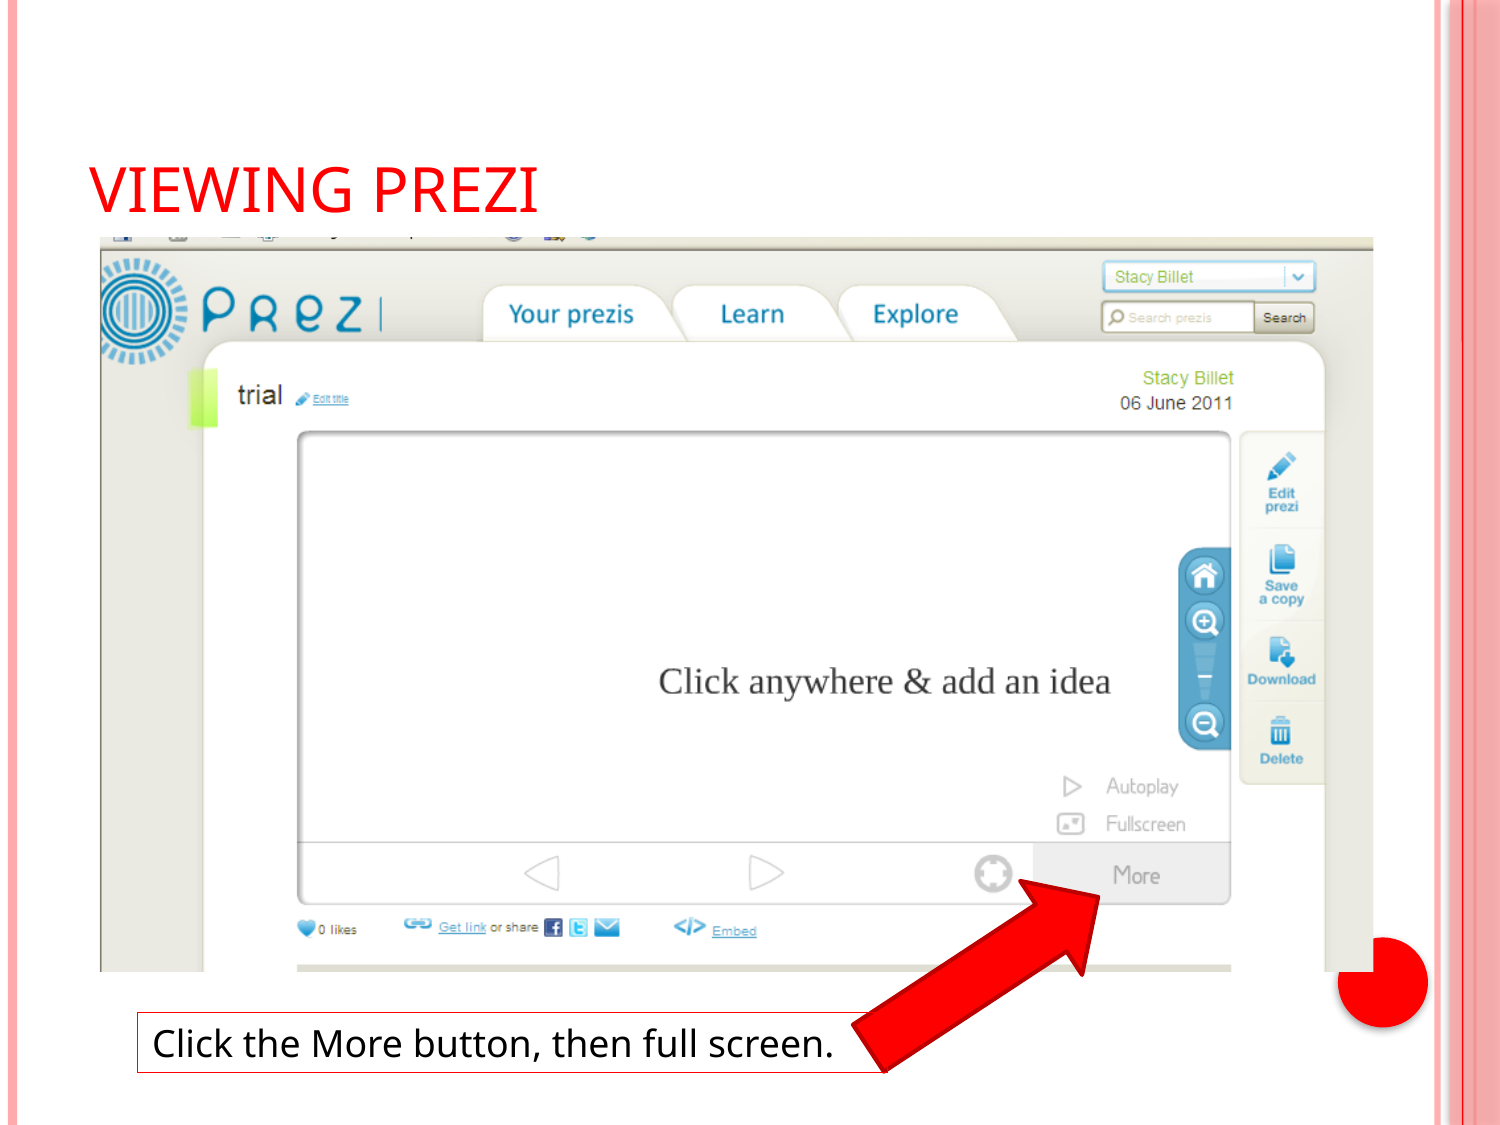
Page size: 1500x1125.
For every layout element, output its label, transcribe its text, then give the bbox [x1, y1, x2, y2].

text_box Click the More button, then full screen. [137, 1012, 888, 1073]
title Viewing Prezi [75, 45, 1300, 233]
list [99, 236, 1374, 972]
text_box [868, 981, 1026, 1072]
